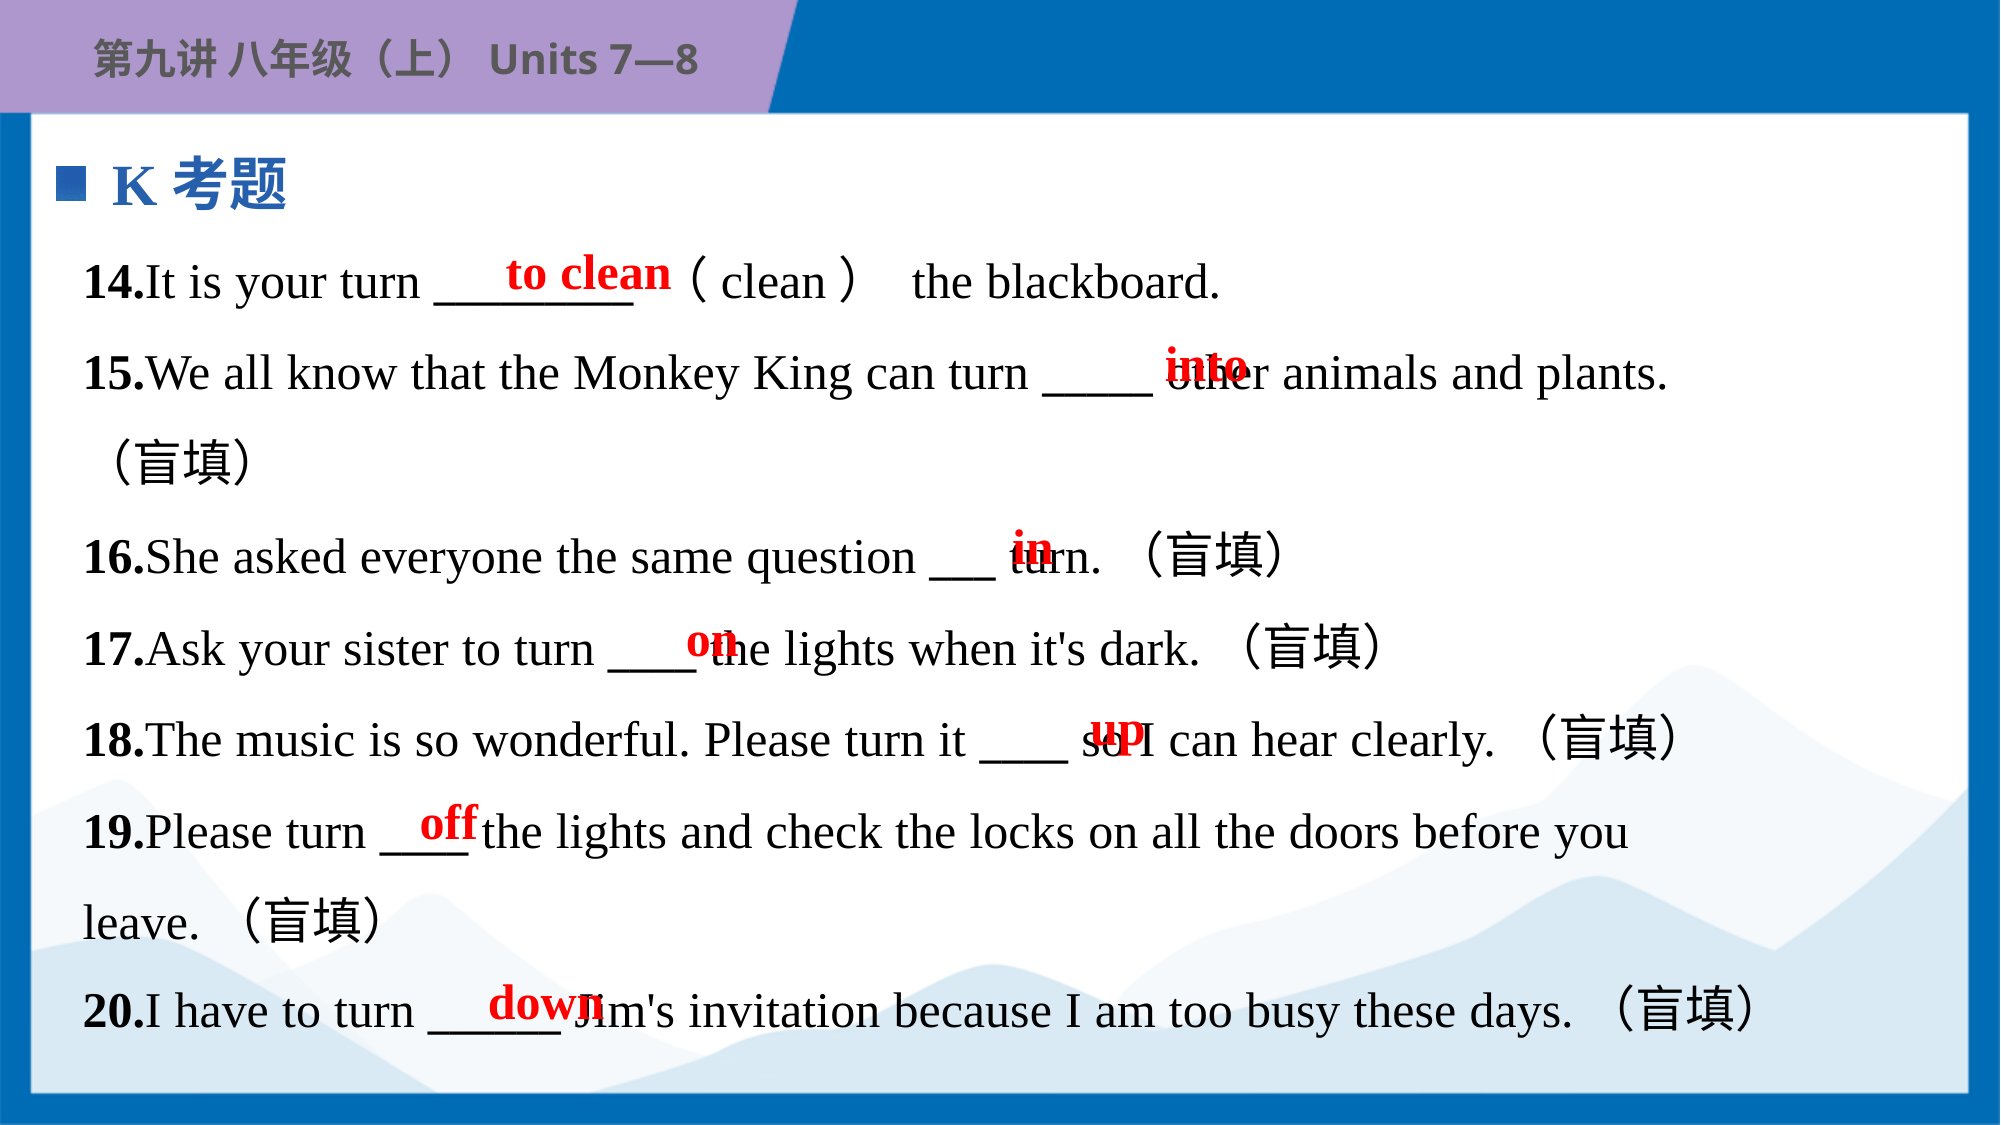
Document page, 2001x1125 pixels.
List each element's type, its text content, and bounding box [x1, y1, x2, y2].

text_box on [667, 578, 757, 658]
text_box to clean [481, 212, 696, 290]
text_box K考题 [112, 146, 1917, 216]
picture [0, 0, 2000, 1125]
text_box down [469, 941, 623, 1021]
text_box up [1071, 668, 1164, 747]
text_box 14.It is your turn _________ （clean） the blackboard. 15.We all know that the Monkey King can turn _____ other animals and plants. （盲填） 16.She asked everyone the same question ___ turn.（盲填） 17.Ask your sister to turn ____ the lights when it's dark.（盲填） 18.The music is so wonderful. Please turn it ____ so I can hear clearly.（盲填） 19.Please turn ____ the lights and check the locks on all the doors before you leave.（盲填） 20.I have to turn ______ Jim's invitation because I am too busy these days.（盲填） [82, 216, 1917, 1028]
text_box off [401, 762, 497, 841]
text_box into [1146, 303, 1267, 383]
text_box in [994, 487, 1072, 566]
